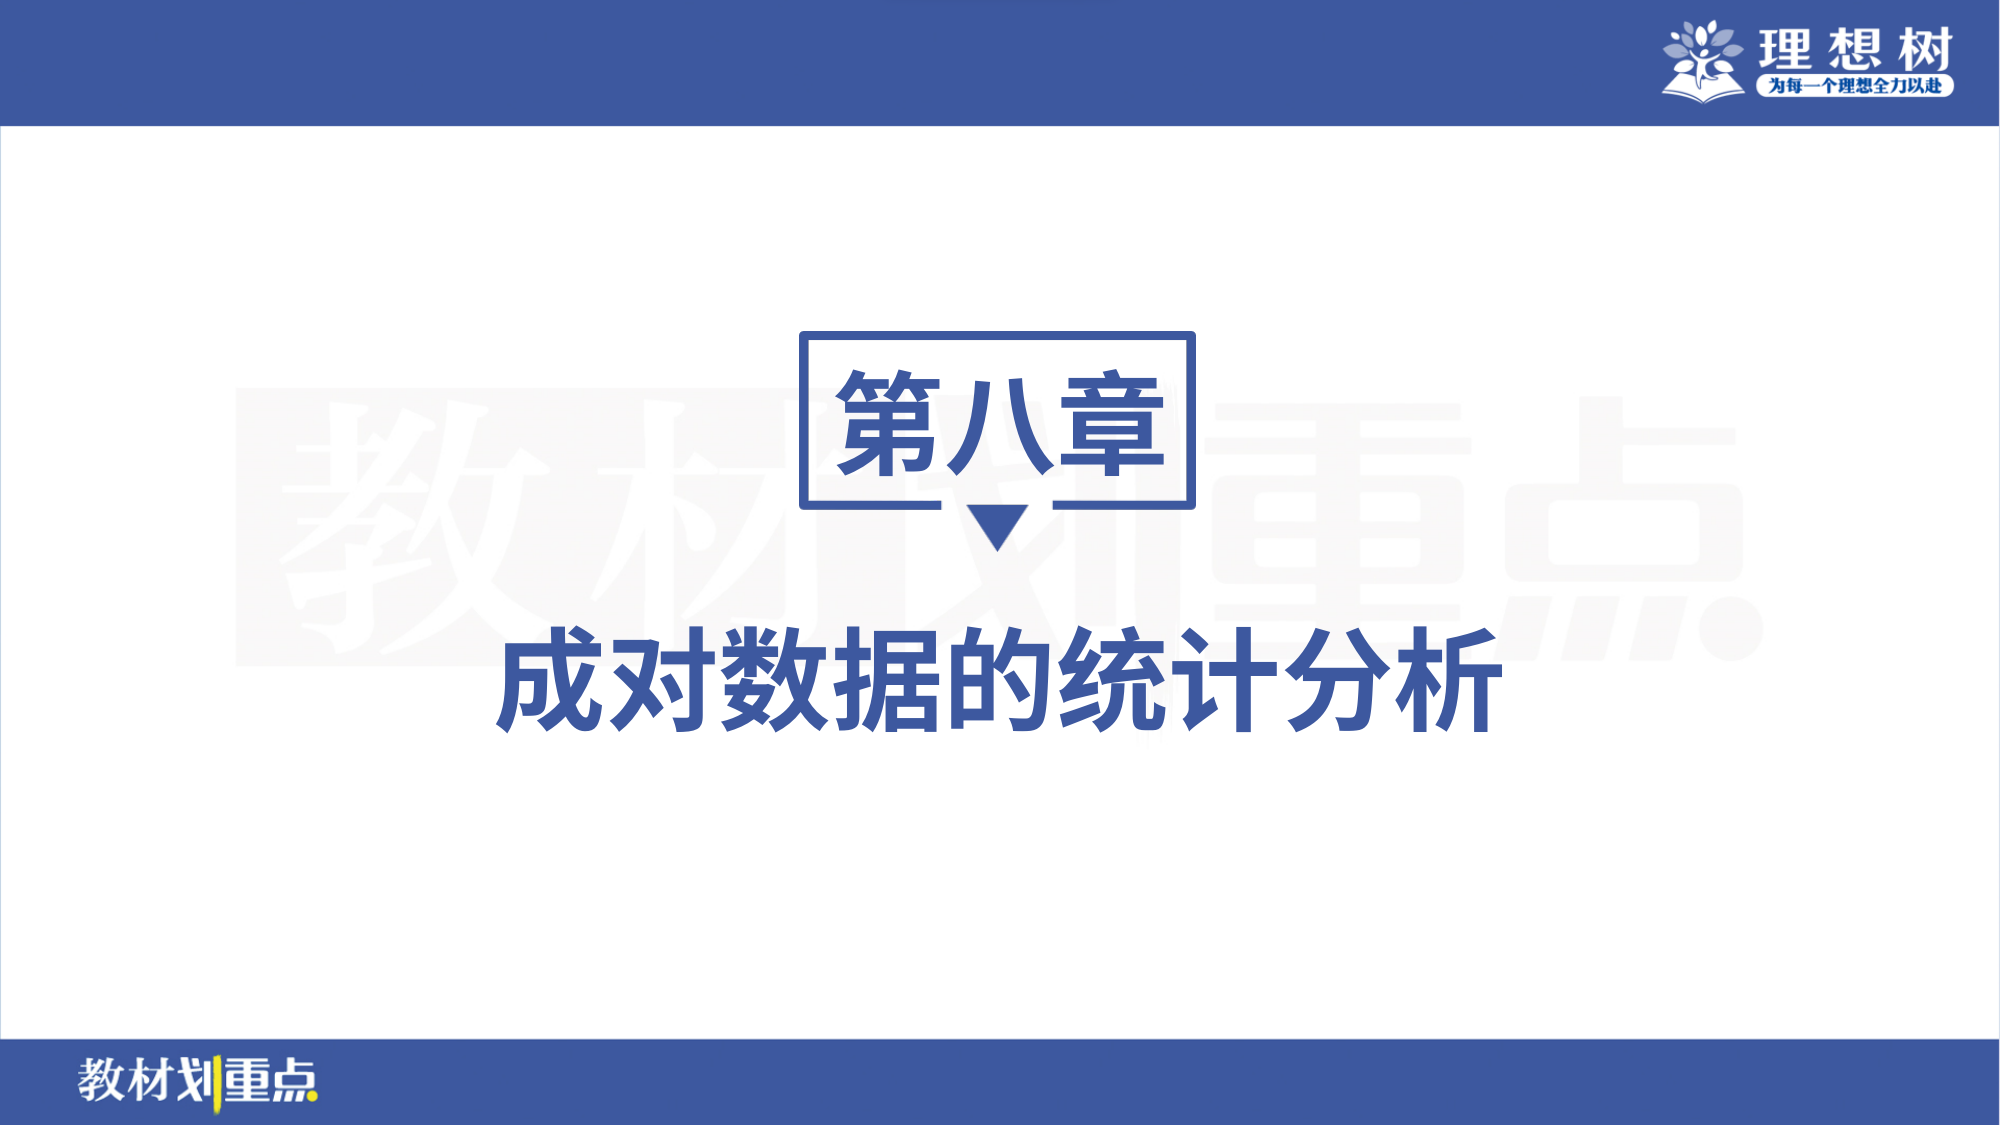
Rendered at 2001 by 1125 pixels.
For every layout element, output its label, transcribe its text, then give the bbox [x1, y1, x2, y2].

picture [0, 0, 2000, 600]
text_box 成对数据的统计分析 [0, 600, 2000, 752]
picture [0, 752, 2000, 1125]
